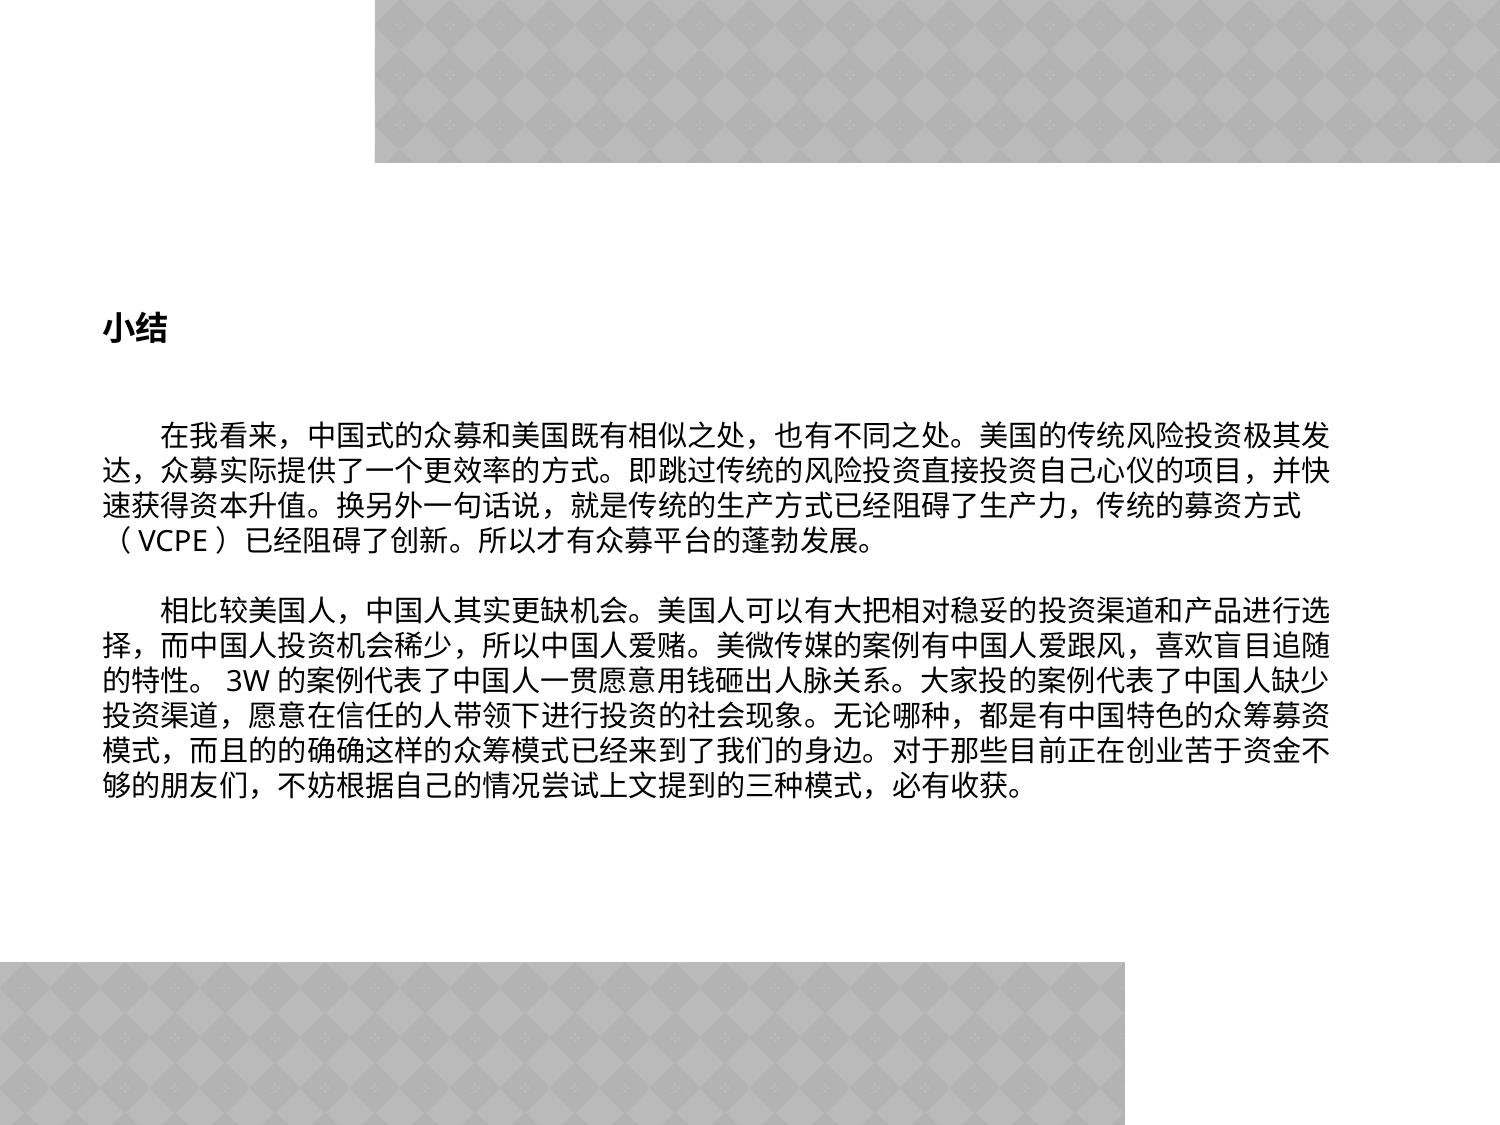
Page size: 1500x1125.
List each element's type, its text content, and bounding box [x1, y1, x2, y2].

text_box 小结 在我看来，中国式的众募和美国既有相似之处，也有不同之处。美国的传统风险投资极其发达，众募实际提供了一个更效率的方式。即跳过传统的风险投资直接投资自己心仪的项目，并快速获得资本升值。换另外一句话说，就是传统的生产方式已经阻碍了生产力，传统的募资方式（VCPE）已经阻碍了创新。所以才有众募平台的蓬勃发展。 相比较美国人，中国人其实更缺机会。美国人可以有大把相对稳妥的投资渠道和产品进行选择，而中国人投资机会稀少，所以中国人爱赌。美微传媒的案例有中国人爱跟风，喜欢盲目追随的特性。3W的案例代表了中国人一贯愿意用钱砸出人脉关系。大家投的案例代表了中国人缺少投资渠道，愿意在信任的人带领下进行投资的社会现象。无论哪种，都是有中国特色的众筹募资模式，而且的的确确这样的众筹模式已经来到了我们的身边。对于那些目前正在创业苦于资金不够的朋友们，不妨根据自己的情况尝试上文提到的三种模式，必有收获。 [87, 299, 1363, 810]
